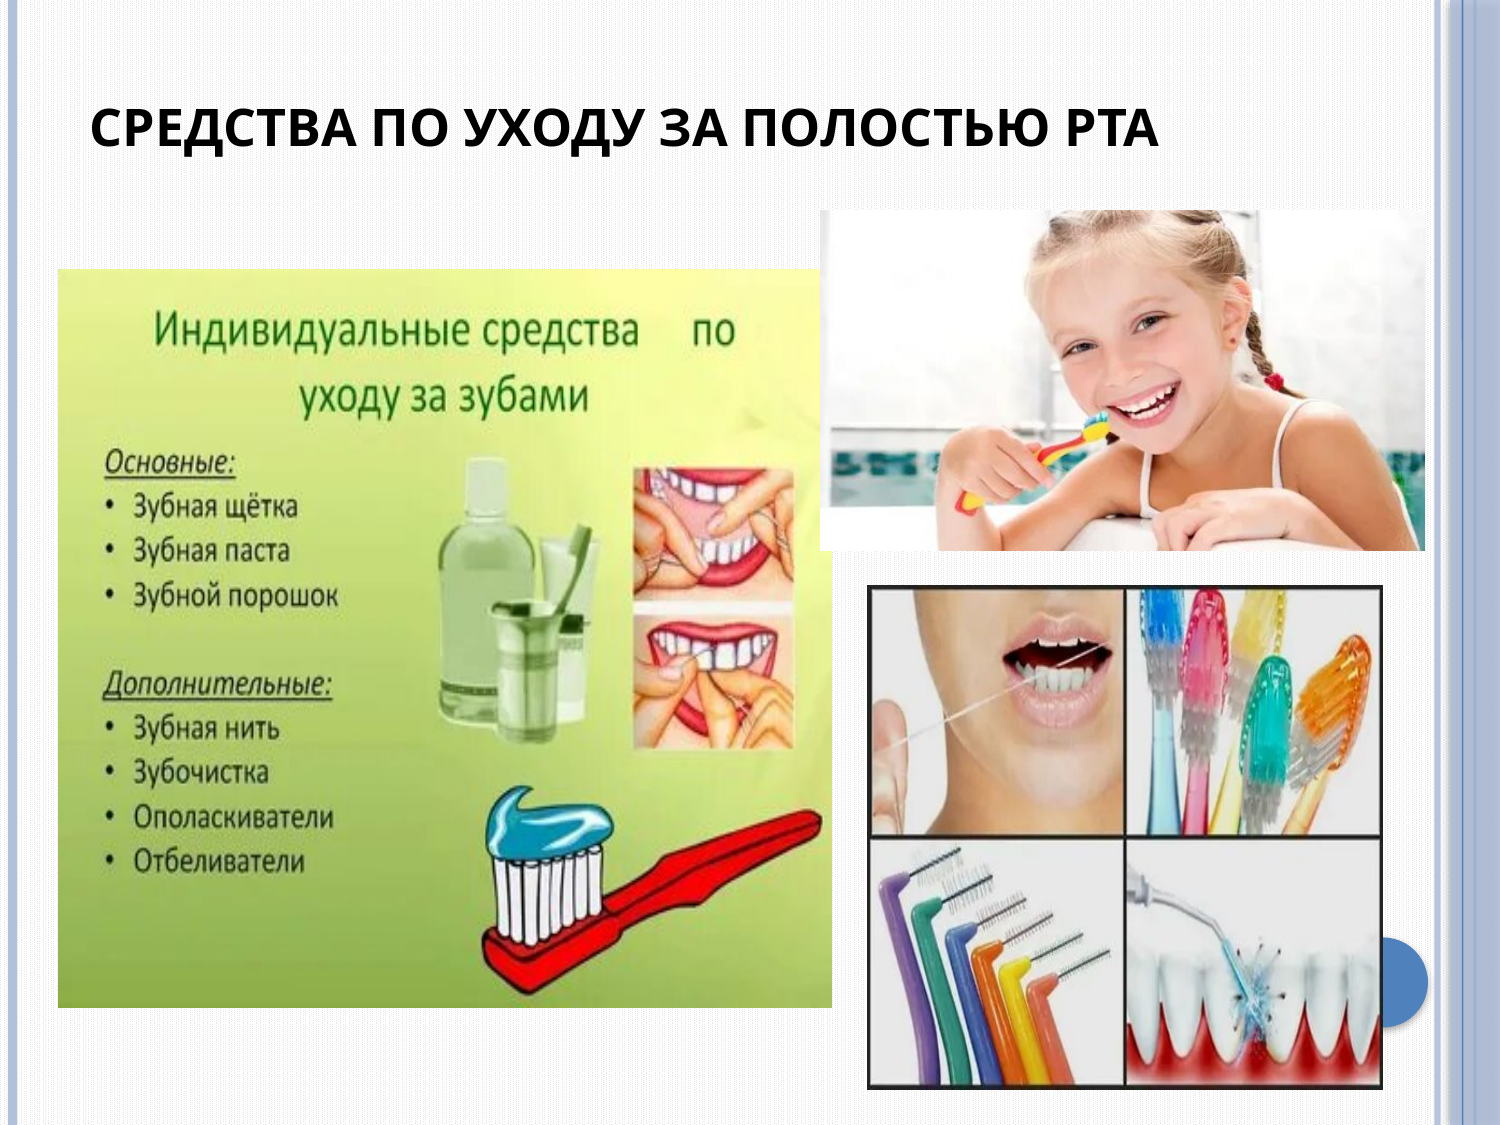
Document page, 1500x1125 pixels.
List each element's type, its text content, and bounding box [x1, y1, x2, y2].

picture [866, 585, 1384, 1091]
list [58, 268, 833, 1009]
title Средства по уходу за полостью рта [75, 45, 1300, 164]
picture [819, 210, 1426, 552]
